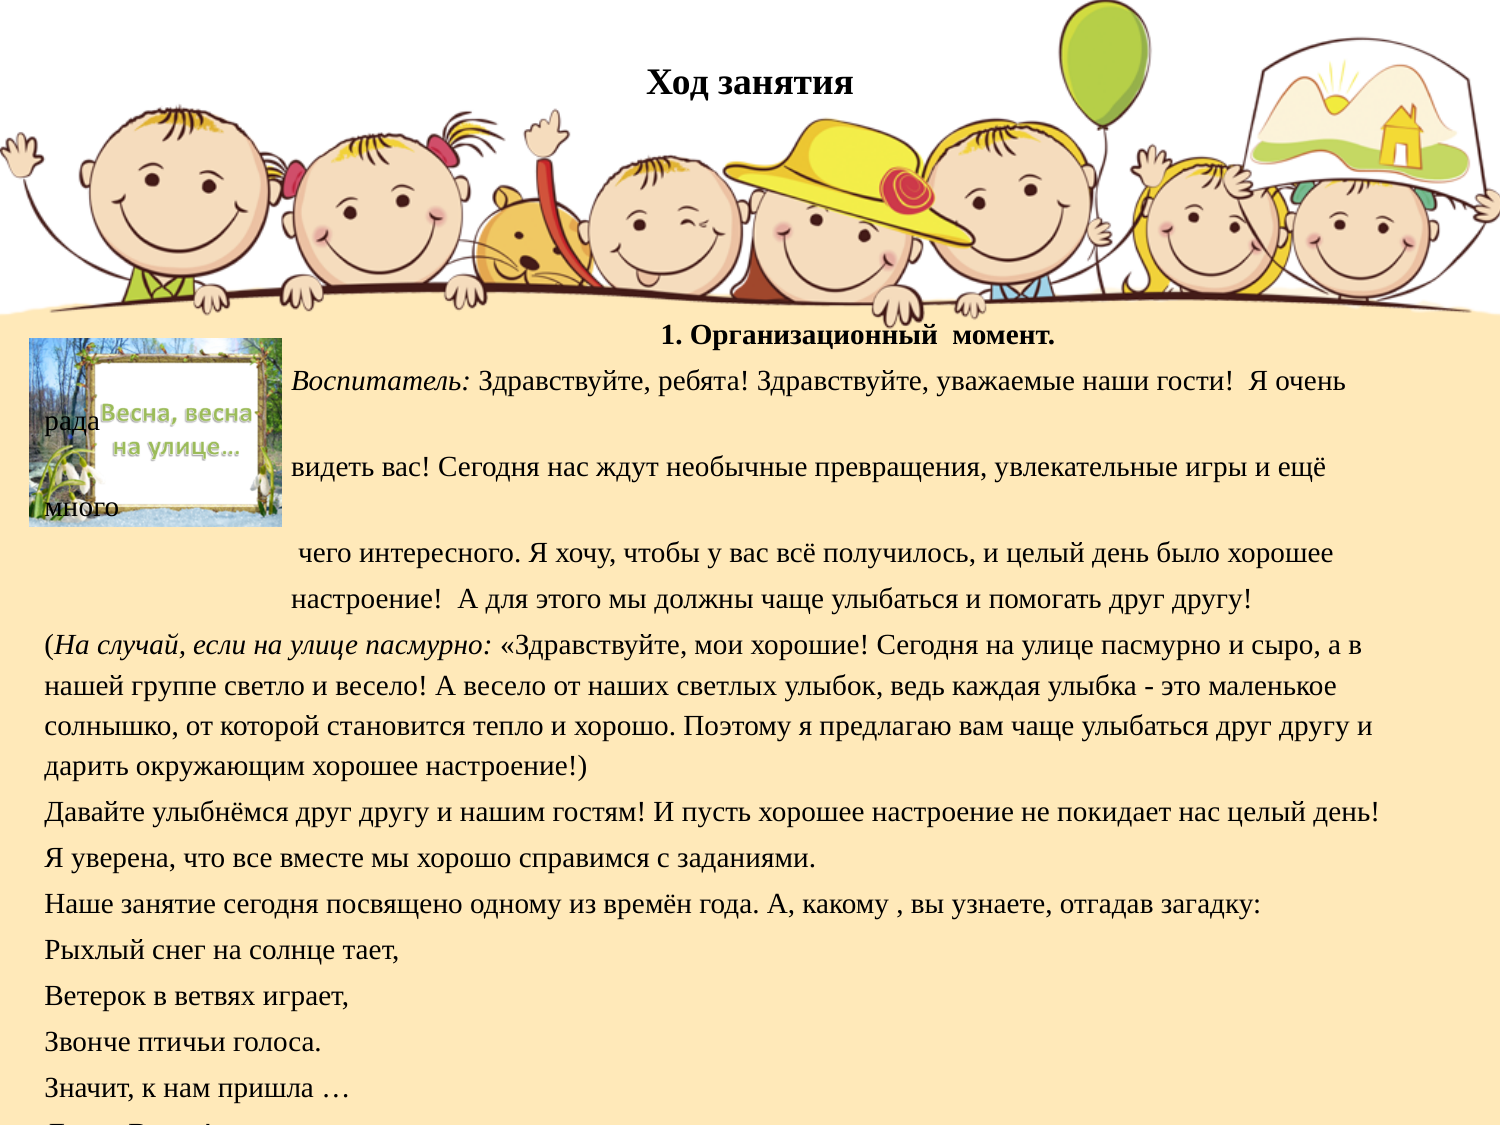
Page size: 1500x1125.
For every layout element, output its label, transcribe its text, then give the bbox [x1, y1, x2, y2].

picture [0, 0, 1500, 1125]
title Ход занятия [74, 44, 1426, 114]
list 1. Организационный момент. Воспитатель: Здравствуйте, ребята! Здравствуйте, уважаемые наши гости! Я очень рада видеть вас! Сегодня нас ждут необычные превращения, увлекательные игры и ещё много чего интересного. Я хочу, чтобы у вас всё получилось, и целый день было хорошее настроение! А для этого мы должны чаще улыбаться и помогать друг другу! (На случай, если на улице пасмурно: «Здравствуйте, мои хорошие! Сегодня на улице пасмурно и сыро, а в нашей группе светло и весело! А весело от наших светлых улыбок, ведь каждая улыбка - это маленькое солнышко, от которой становится тепло и хорошо. Поэтому я предлагаю вам чаще улыбаться друг другу и дарить окружающим хорошее настроение!) Давайте улыбнёмся друг другу и нашим гостям! И пусть хорошее настроение не покидает нас целый день! Я уверена, что все вместе мы хорошо справимся с заданиями. Наше занятие сегодня посвящено одному из времён года. А, какому , вы узнаете, отгадав загадку: Рыхлый снег на солнце тает, Ветерок в ветвях играет, Звонче птичьи голоса. Значит, к нам пришла … Дети: Весна! [29, 302, 1424, 1118]
